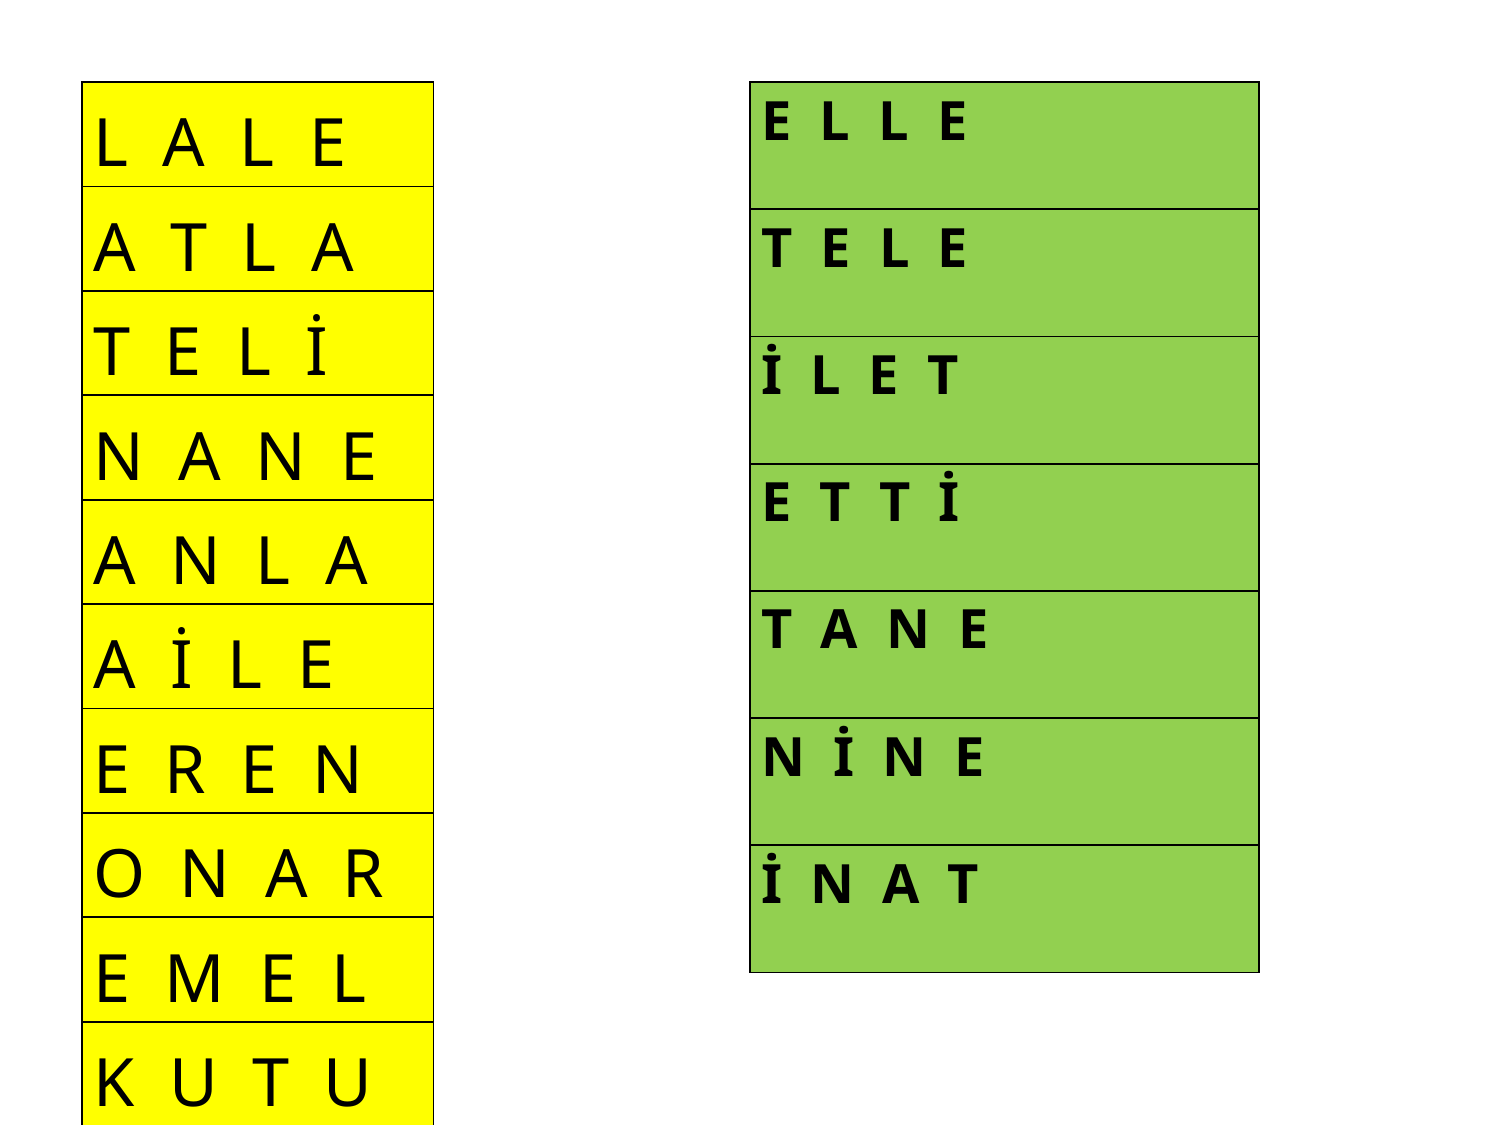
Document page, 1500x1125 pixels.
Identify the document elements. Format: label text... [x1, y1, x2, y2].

table_cell A N L A [83, 501, 433, 603]
table_header E L L E [751, 83, 1258, 208]
table_cell T E L E [751, 210, 1258, 336]
table_header L A L E [83, 83, 433, 186]
table_cell O N A R [83, 814, 433, 916]
table_cell İ N A T [751, 846, 1258, 972]
table_cell T E L İ [83, 292, 433, 394]
table_cell A T L A [83, 187, 433, 290]
table_cell İ L E T [751, 337, 1258, 463]
table_cell E R E N [83, 709, 433, 812]
table_cell N İ N E [751, 719, 1258, 844]
table_cell K U T U [83, 1023, 433, 1125]
table_cell E M E L [83, 918, 433, 1021]
table_cell T A N E [751, 592, 1258, 717]
table_cell N A N E [83, 396, 433, 499]
table_cell A İ L E [83, 605, 433, 708]
table_cell E T T İ [751, 465, 1258, 590]
